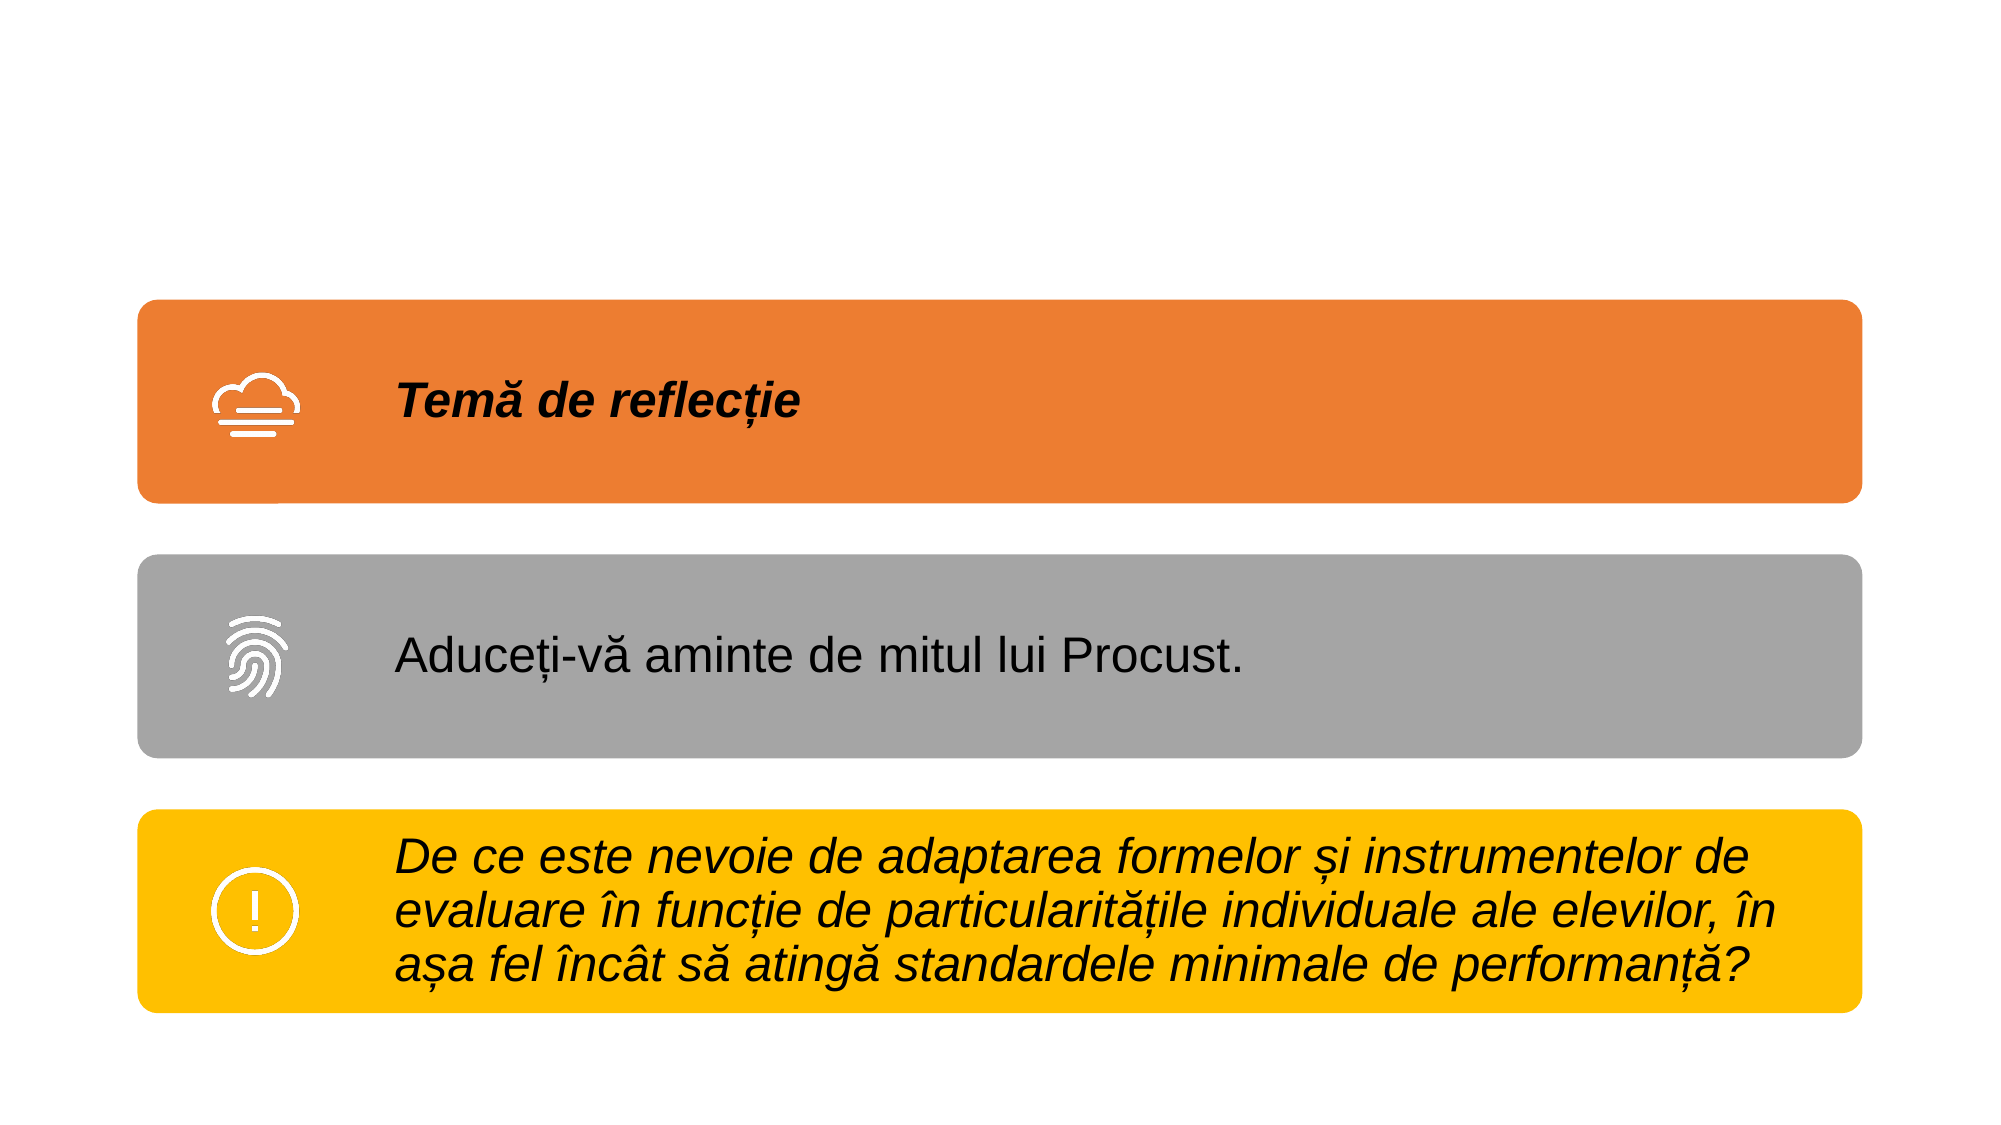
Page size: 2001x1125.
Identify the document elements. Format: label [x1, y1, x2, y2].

text_box [137, 299, 1863, 1014]
